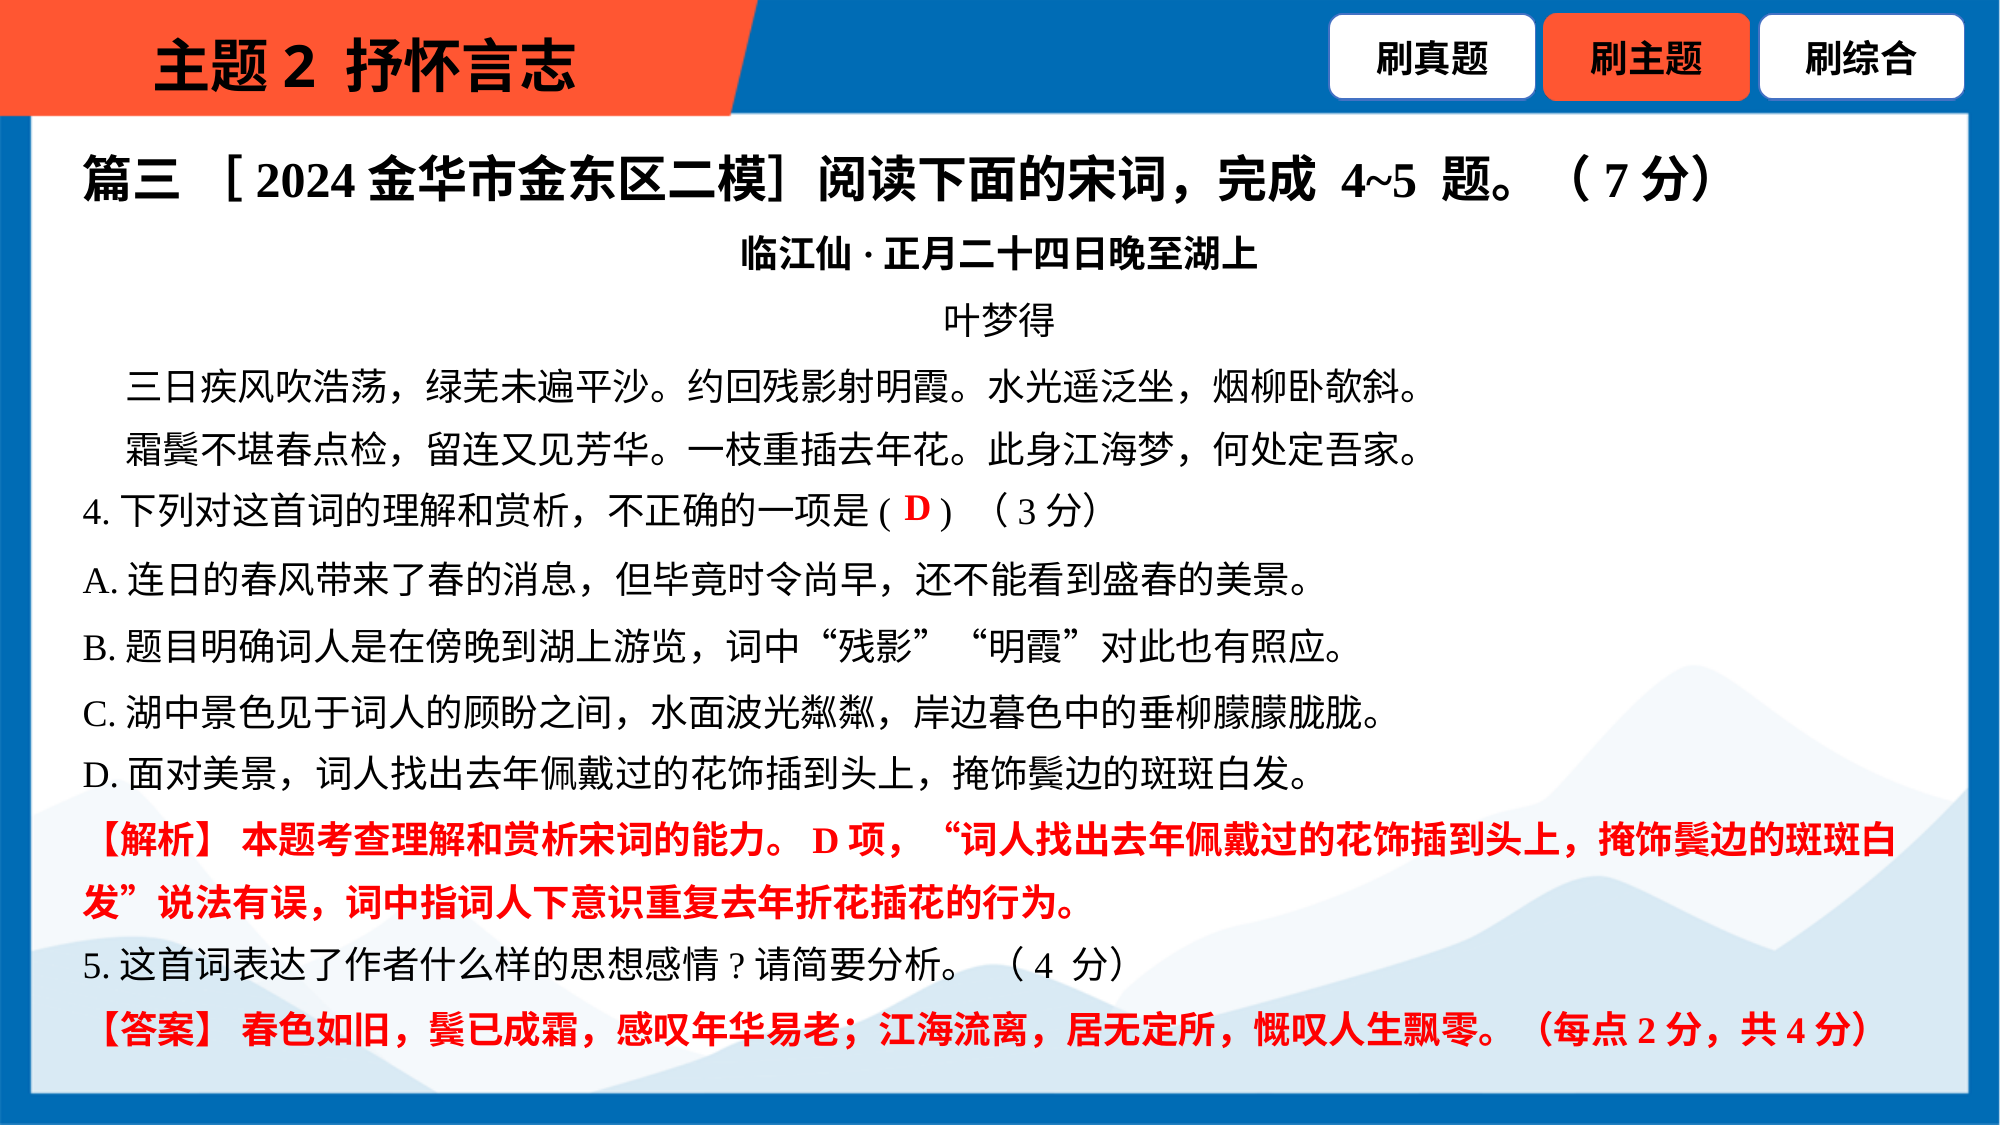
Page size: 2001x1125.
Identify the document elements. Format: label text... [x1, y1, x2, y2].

text_box D [890, 467, 946, 523]
text_box A.连日的春风带来了春的消息，但毕竟时令尚早，还不能看到盛春的美景。 B.题目明确词人是在傍晚到湖上游览，词中“残影”“明霞”对此也有照应。 C.湖中景色见于词人的顾盼之间，水面波光粼粼，岸边暮色中的垂柳朦朦胧胧。 D.面对美景，词人找出去年佩戴过的花饰插到头上，掩饰鬓边的斑斑白发。 [82, 534, 1917, 790]
text_box 临江仙·正月二十四日晚至湖上 叶梦得 三日疾风吹浩荡，绿芜未遍平沙。约回残影射明霞。水光遥泛坐，烟柳卧欹斜。 霜鬓不堪春点检，留连又见芳华。一枝重插去年花。此身江海梦，何处定吾家。 [82, 208, 1917, 465]
text_box 4.下列对这首词的理解和赏析，不正确的一项是( ) （3分） [82, 469, 1917, 526]
text_box 5.这首词表达了作者什么样的思想感情?请简要分析。 （4 分） [82, 923, 1917, 980]
picture [0, 0, 2000, 1125]
text_box 【答案】 春色如旧，鬓已成霜，感叹年华易老；江海流离，居无定所，慨叹人生飘零。（每点2分，共4分） [82, 988, 1917, 1045]
text_box 篇三 ［2024金华市金东区二模］阅读下面的宋词，完成 4~5 题。（7分） [82, 146, 1917, 207]
text_box 【解析】 本题考查理解和赏析宋词的能力。D项，“词人找出去年佩戴过的花饰插到头上，掩饰鬓边的斑斑白 发”说法有误，词中指词人下意识重复去年折花插花的行为。 [82, 794, 1917, 918]
